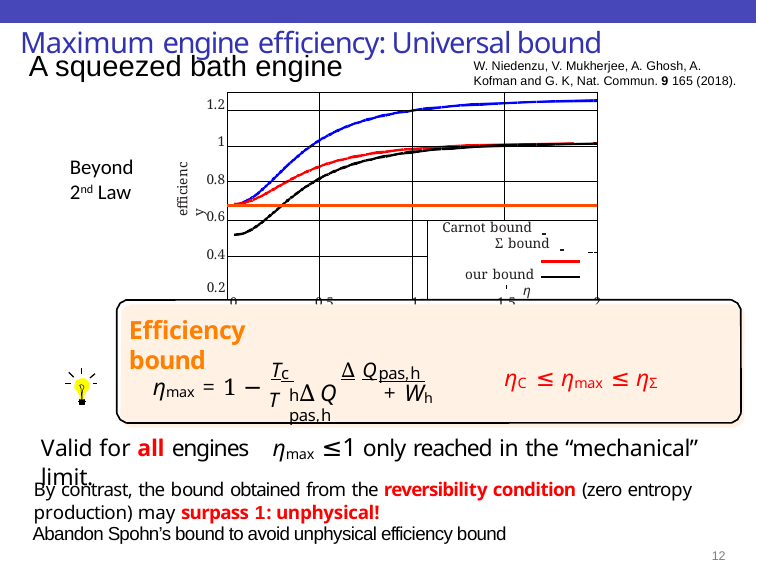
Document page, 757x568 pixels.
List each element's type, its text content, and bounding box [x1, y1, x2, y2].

table_cell [228, 257, 319, 299]
table_cell [413, 257, 427, 299]
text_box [17, 476, 745, 553]
table_header [505, 96, 597, 110]
table_cell [228, 182, 319, 204]
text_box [17, 3, 740, 88]
table_cell [320, 221, 412, 256]
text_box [126, 314, 662, 407]
table_cell Carnot bound Σ bound our bound η [428, 221, 597, 299]
text_box Beyond 2nd Law [55, 146, 168, 212]
table_cell [228, 221, 319, 256]
text_box [74, 378, 90, 400]
table_cell [413, 147, 504, 181]
table_cell [320, 257, 412, 299]
table_cell [228, 147, 319, 181]
text_box [79, 384, 85, 404]
table_header [413, 96, 504, 110]
text_box [116, 299, 742, 424]
table_cell [413, 221, 427, 256]
table_cell [228, 207, 319, 220]
table_cell [505, 182, 597, 204]
table_cell [413, 111, 504, 146]
text_box [122, 307, 745, 428]
text_box Valid for all engines ηmax ≤1 only reached in the “mechanical” limit. [38, 431, 735, 475]
text_box 0.2 [204, 279, 227, 296]
table_cell [320, 207, 412, 220]
table_cell [228, 111, 319, 146]
table_header [228, 96, 319, 110]
table_cell [505, 207, 597, 220]
table_cell [320, 111, 412, 146]
table_cell [505, 147, 597, 181]
table_cell [413, 207, 504, 220]
table_cell [505, 111, 597, 146]
table_cell [320, 147, 412, 181]
table_cell [320, 182, 412, 204]
text_box 1.2 1 0.8 0.6 0.4 [204, 96, 227, 262]
table_header [320, 96, 412, 110]
table_cell [413, 182, 504, 204]
text_box efficiency [173, 158, 193, 219]
